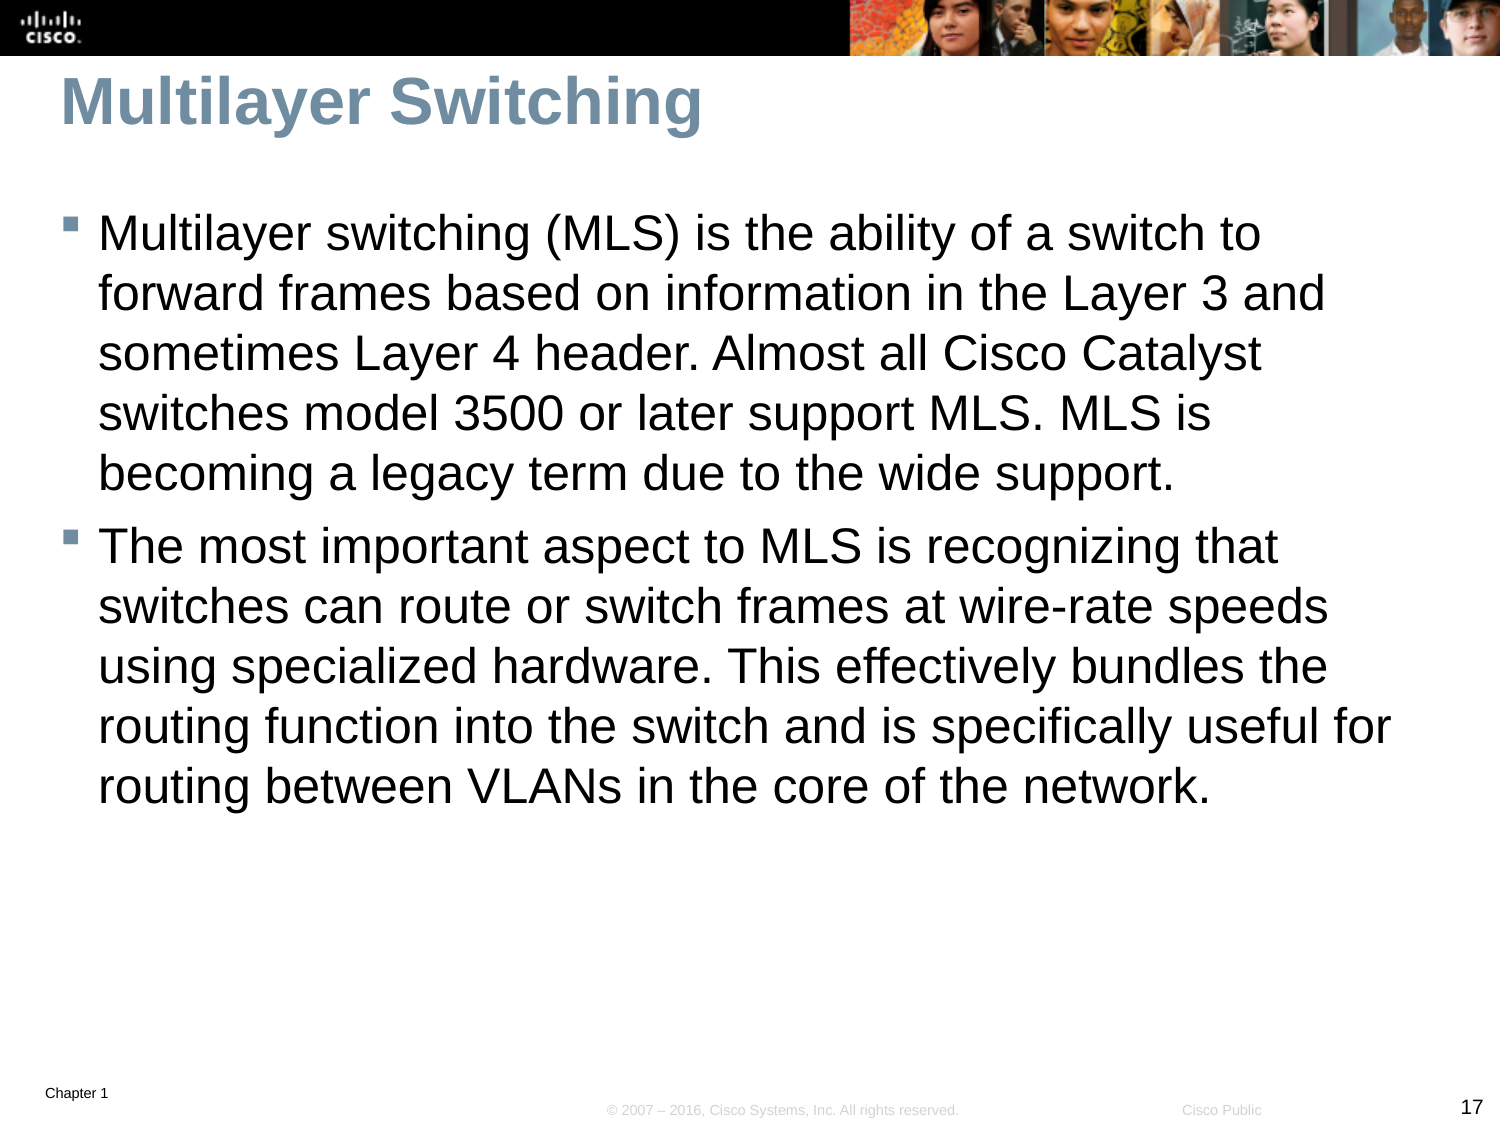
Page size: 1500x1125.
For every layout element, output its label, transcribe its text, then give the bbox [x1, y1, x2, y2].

title Multilayer Switching [45, 59, 1444, 182]
list Multilayer switching (MLS) is the ability of a switch to forward frames based on information in the Layer 3 and sometimes Layer 4 header. Almost all Cisco Catalyst switches model 3500 or later support MLS. MLS is becoming a legacy term due to the wide support. The most important aspect to MLS is recognizing that switches can route or switch frames at wire-rate speeds using specialized hardware. This effectively bundles the routing function into the switch and is specifically useful for routing between VLANs in the core of the network. [45, 193, 1444, 1037]
picture [0, 0, 1500, 56]
